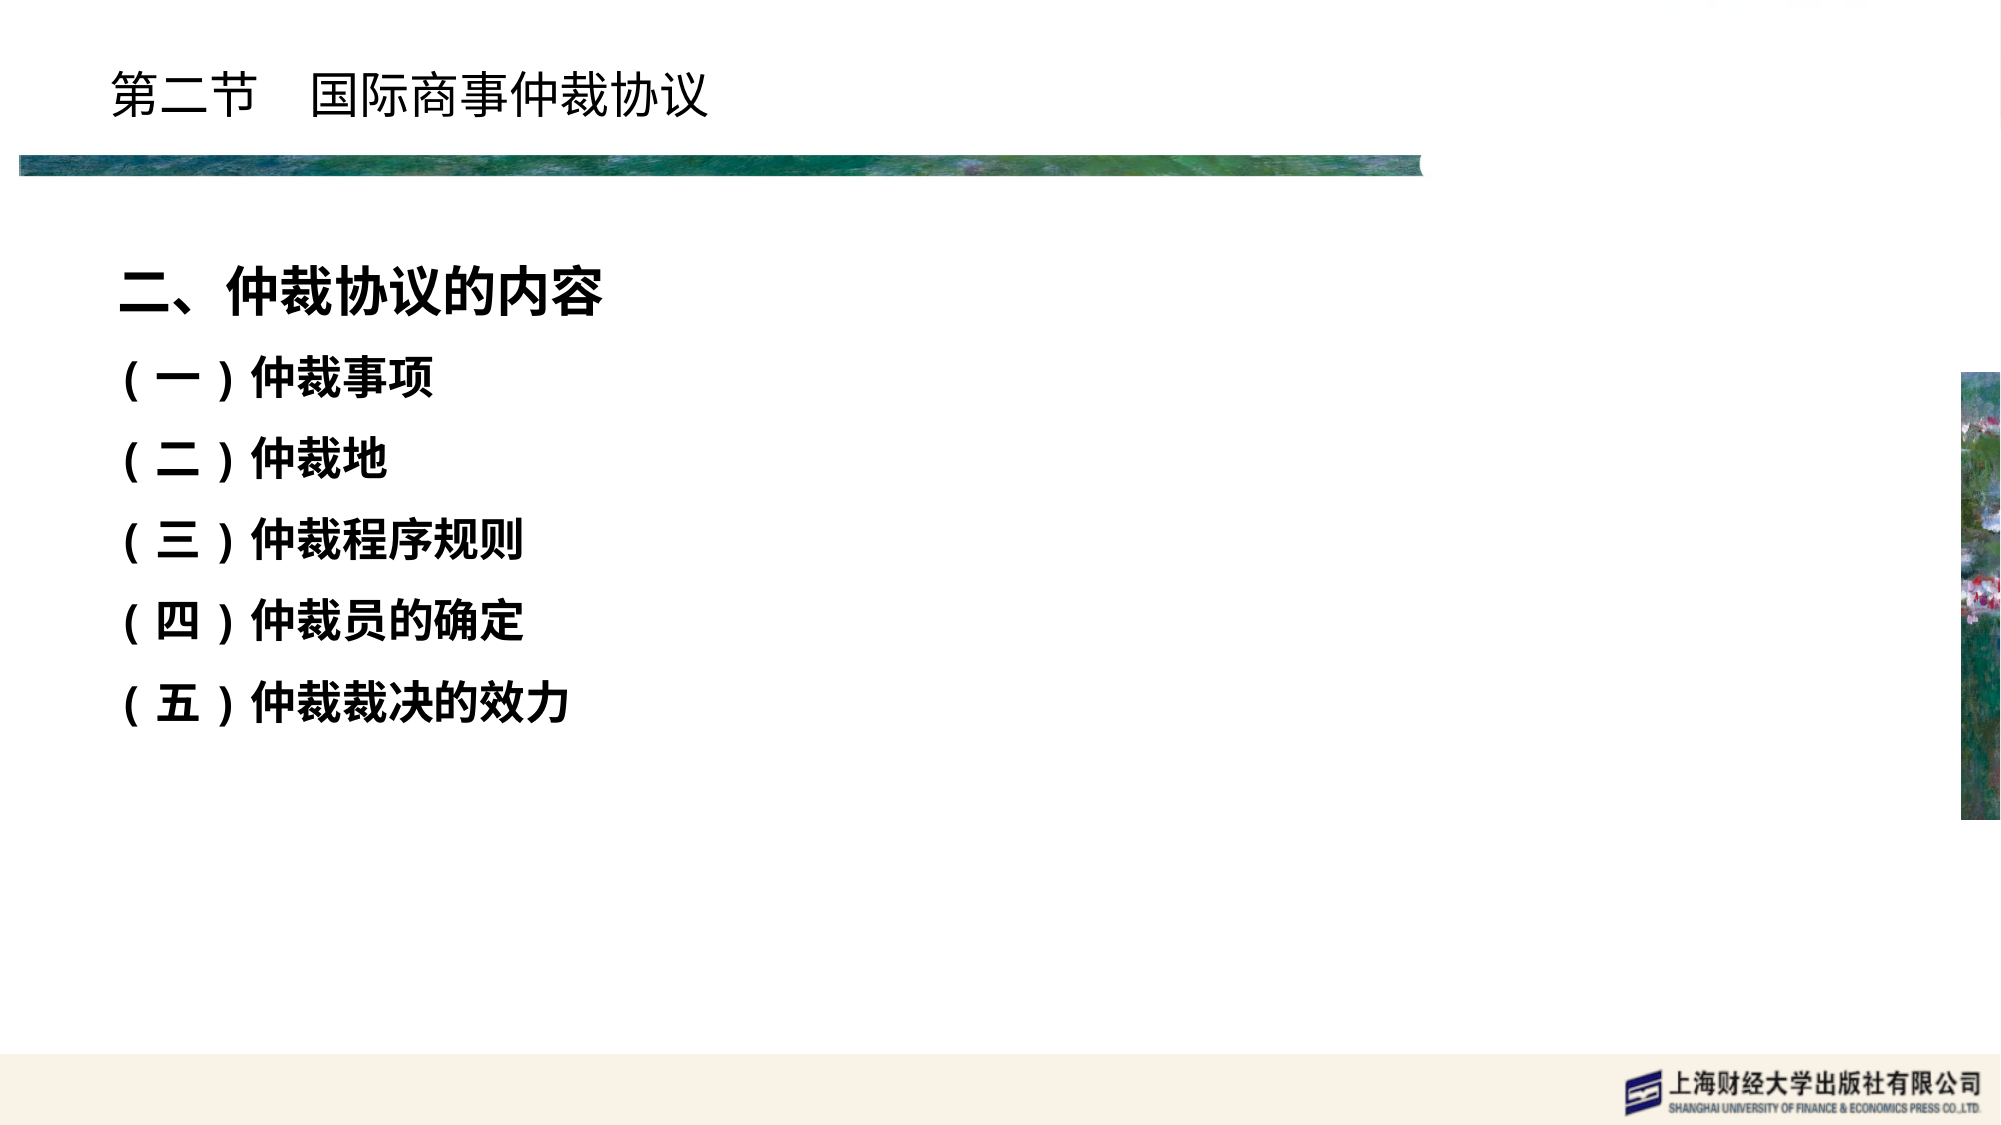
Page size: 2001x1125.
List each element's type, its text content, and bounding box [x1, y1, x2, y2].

list 二、仲裁协议的内容 (一)仲裁事项 (二)仲裁地 (三)仲裁程序规则 (四)仲裁员的确定 (五)仲裁裁决的效力 [102, 233, 1898, 1032]
picture [0, 0, 2001, 1125]
title 第二节 国际商事仲裁协议 [94, 42, 1451, 146]
